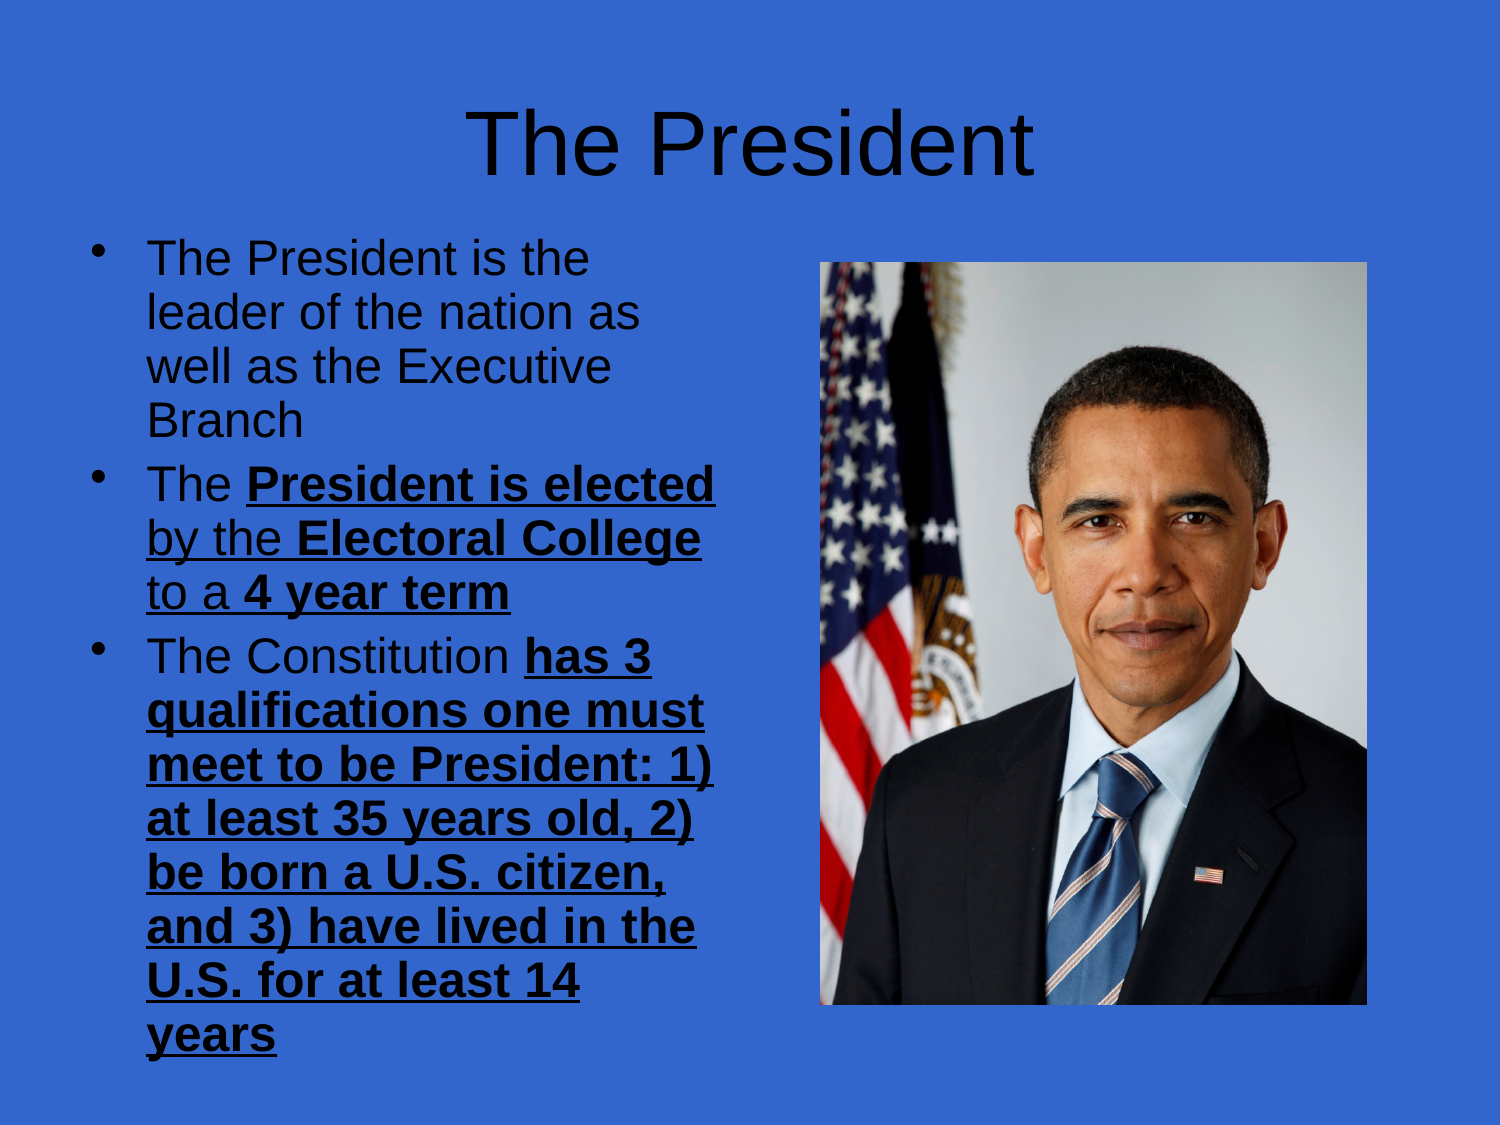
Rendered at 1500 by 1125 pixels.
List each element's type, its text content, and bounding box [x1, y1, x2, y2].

title The President [75, 45, 1425, 233]
list The President is the leader of the nation as well as the Executive Branch The President is elected by the Electoral College to a 4 year term The Constitution has 3 qualifications one must meet to be President: 1) at least 35 years old, 2) be born a U.S. citizen, and 3) have lived in the U.S. for at least 14 years [75, 224, 738, 1088]
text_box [820, 262, 1367, 1006]
